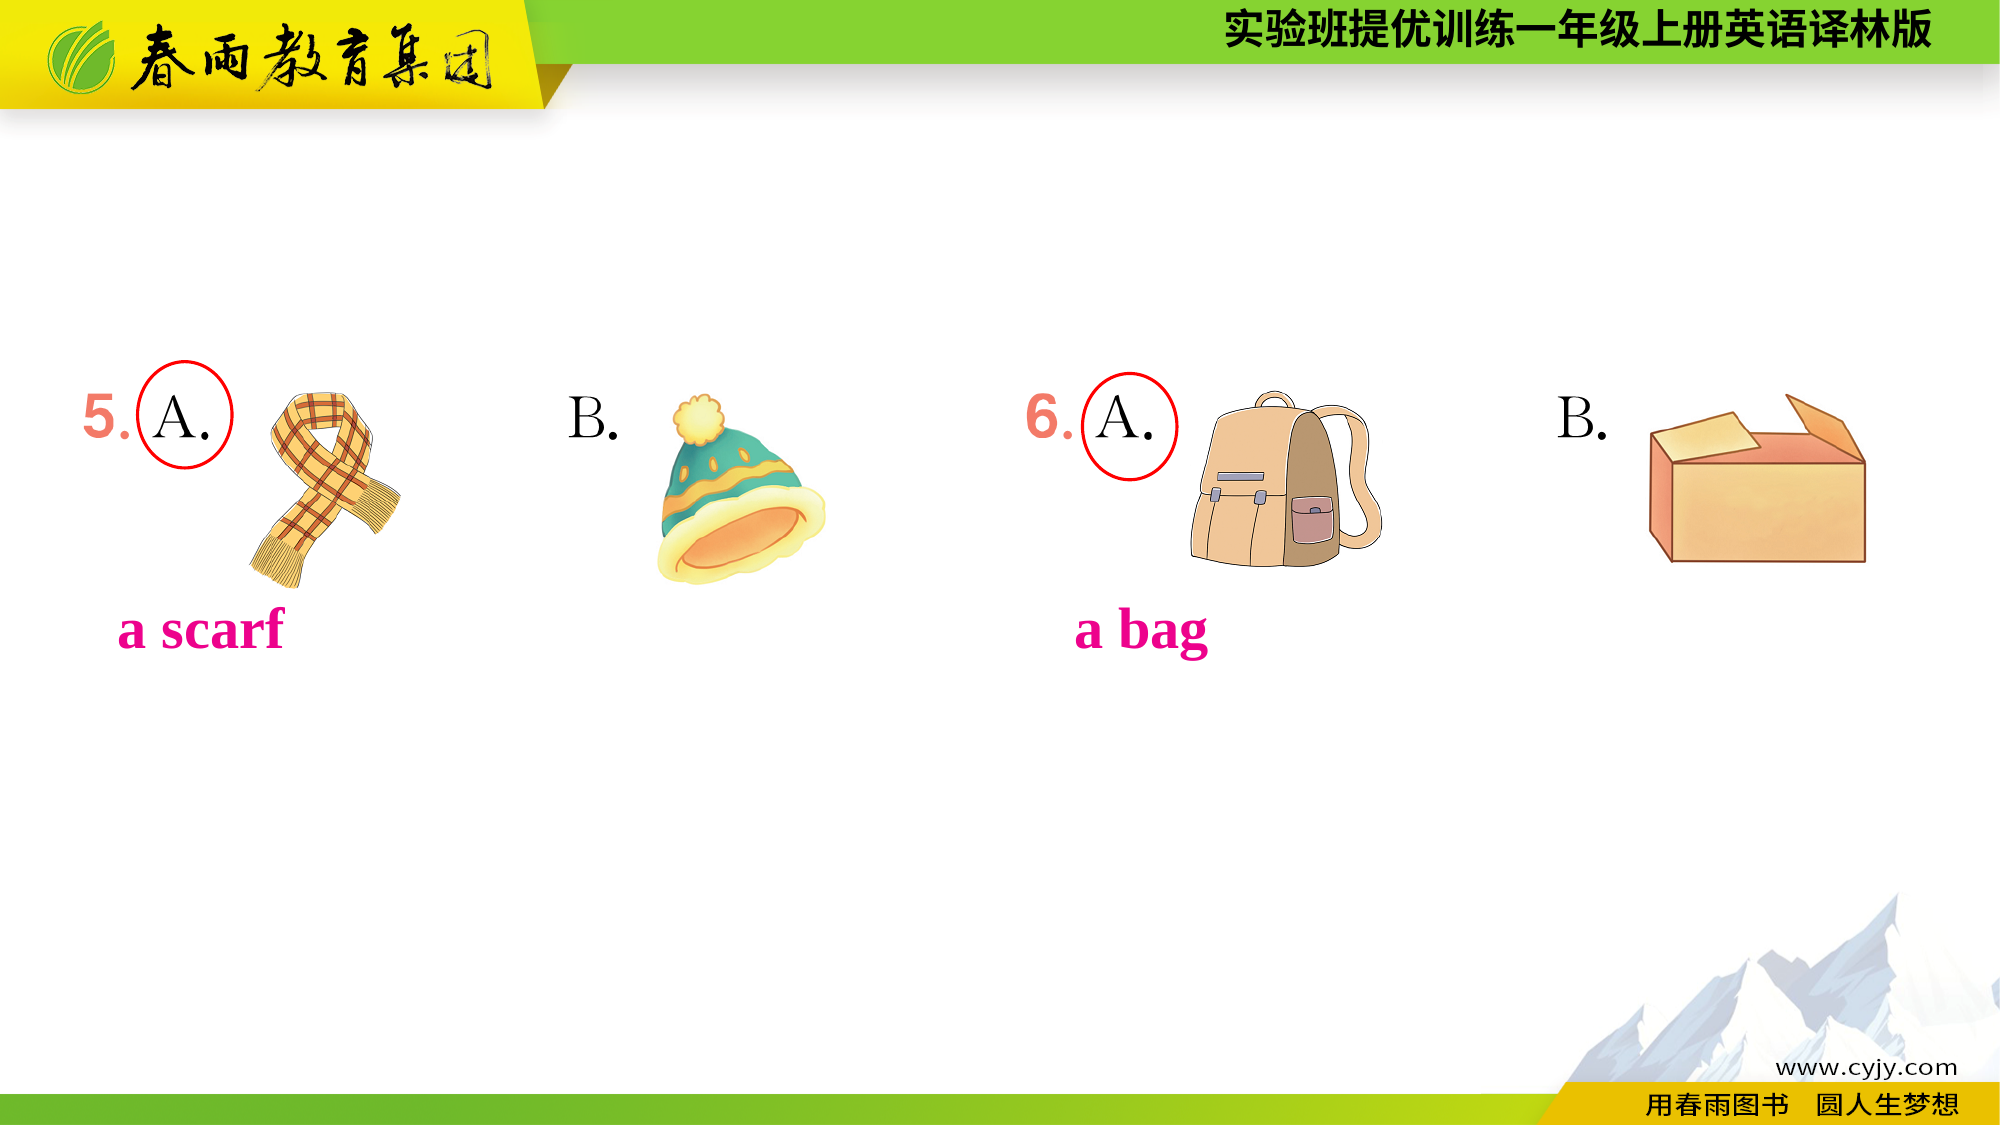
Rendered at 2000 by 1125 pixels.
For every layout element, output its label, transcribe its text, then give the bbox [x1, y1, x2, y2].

picture [0, 0, 2000, 1125]
text_box a bag [1059, 620, 1225, 668]
text_box a scarf [103, 620, 300, 668]
